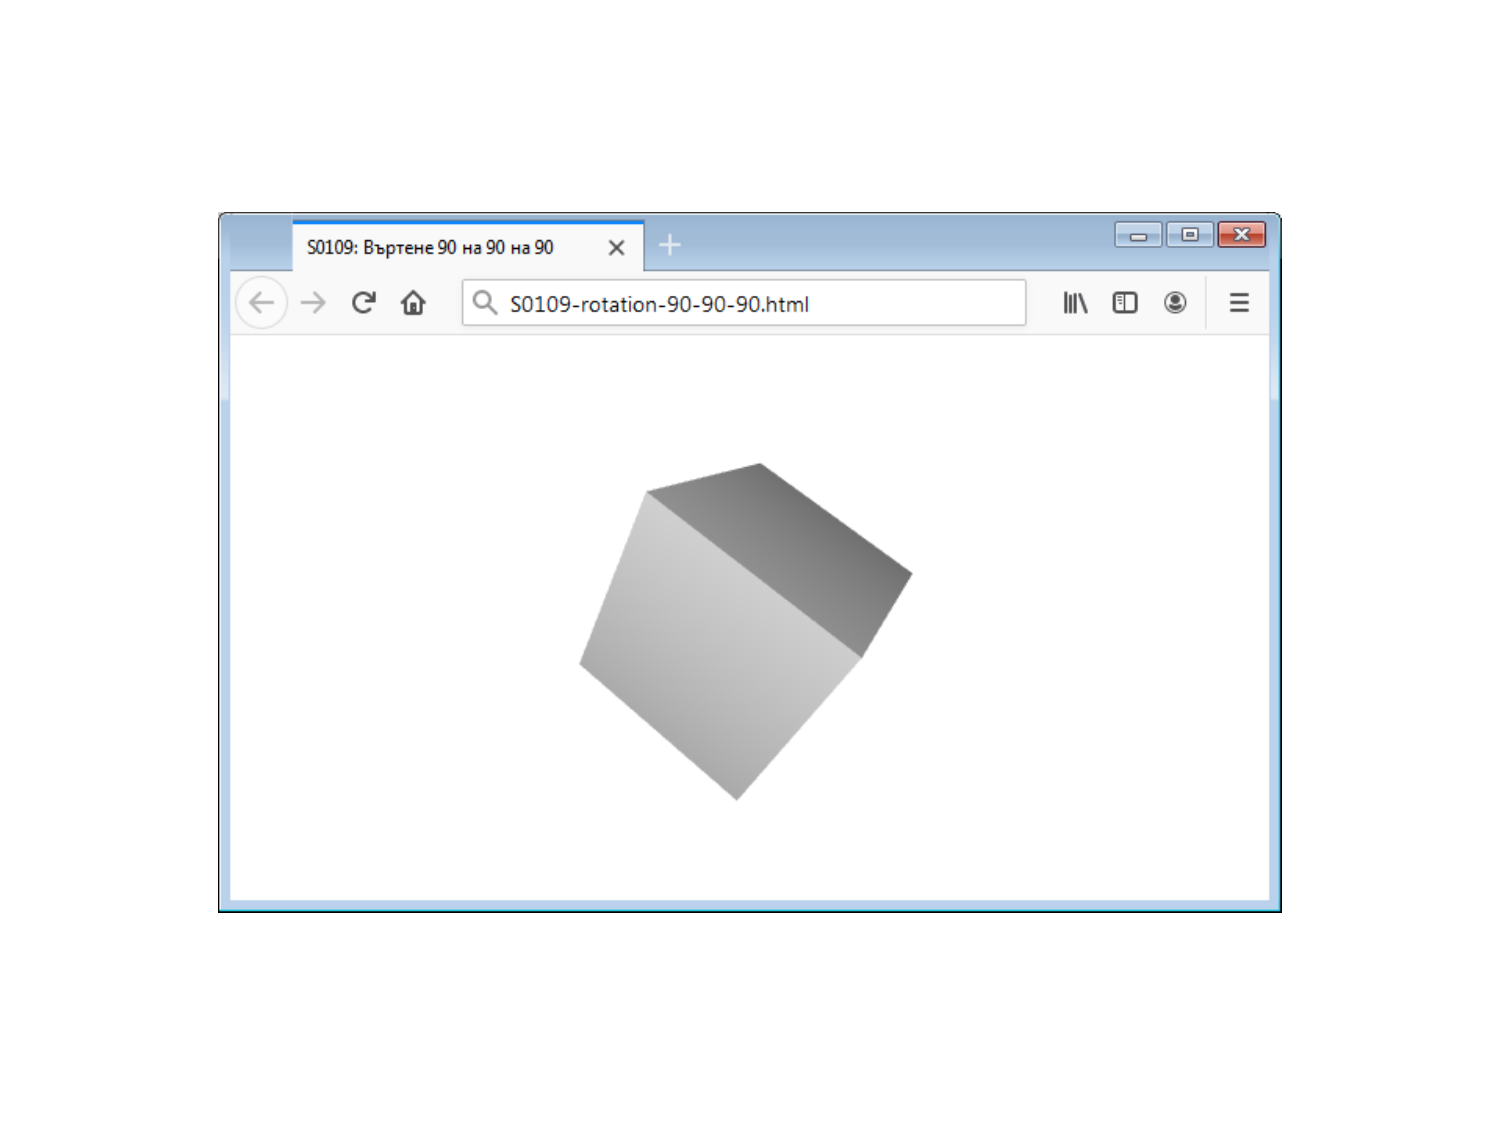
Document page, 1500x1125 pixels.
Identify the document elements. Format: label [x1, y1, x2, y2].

picture [218, 212, 1282, 913]
